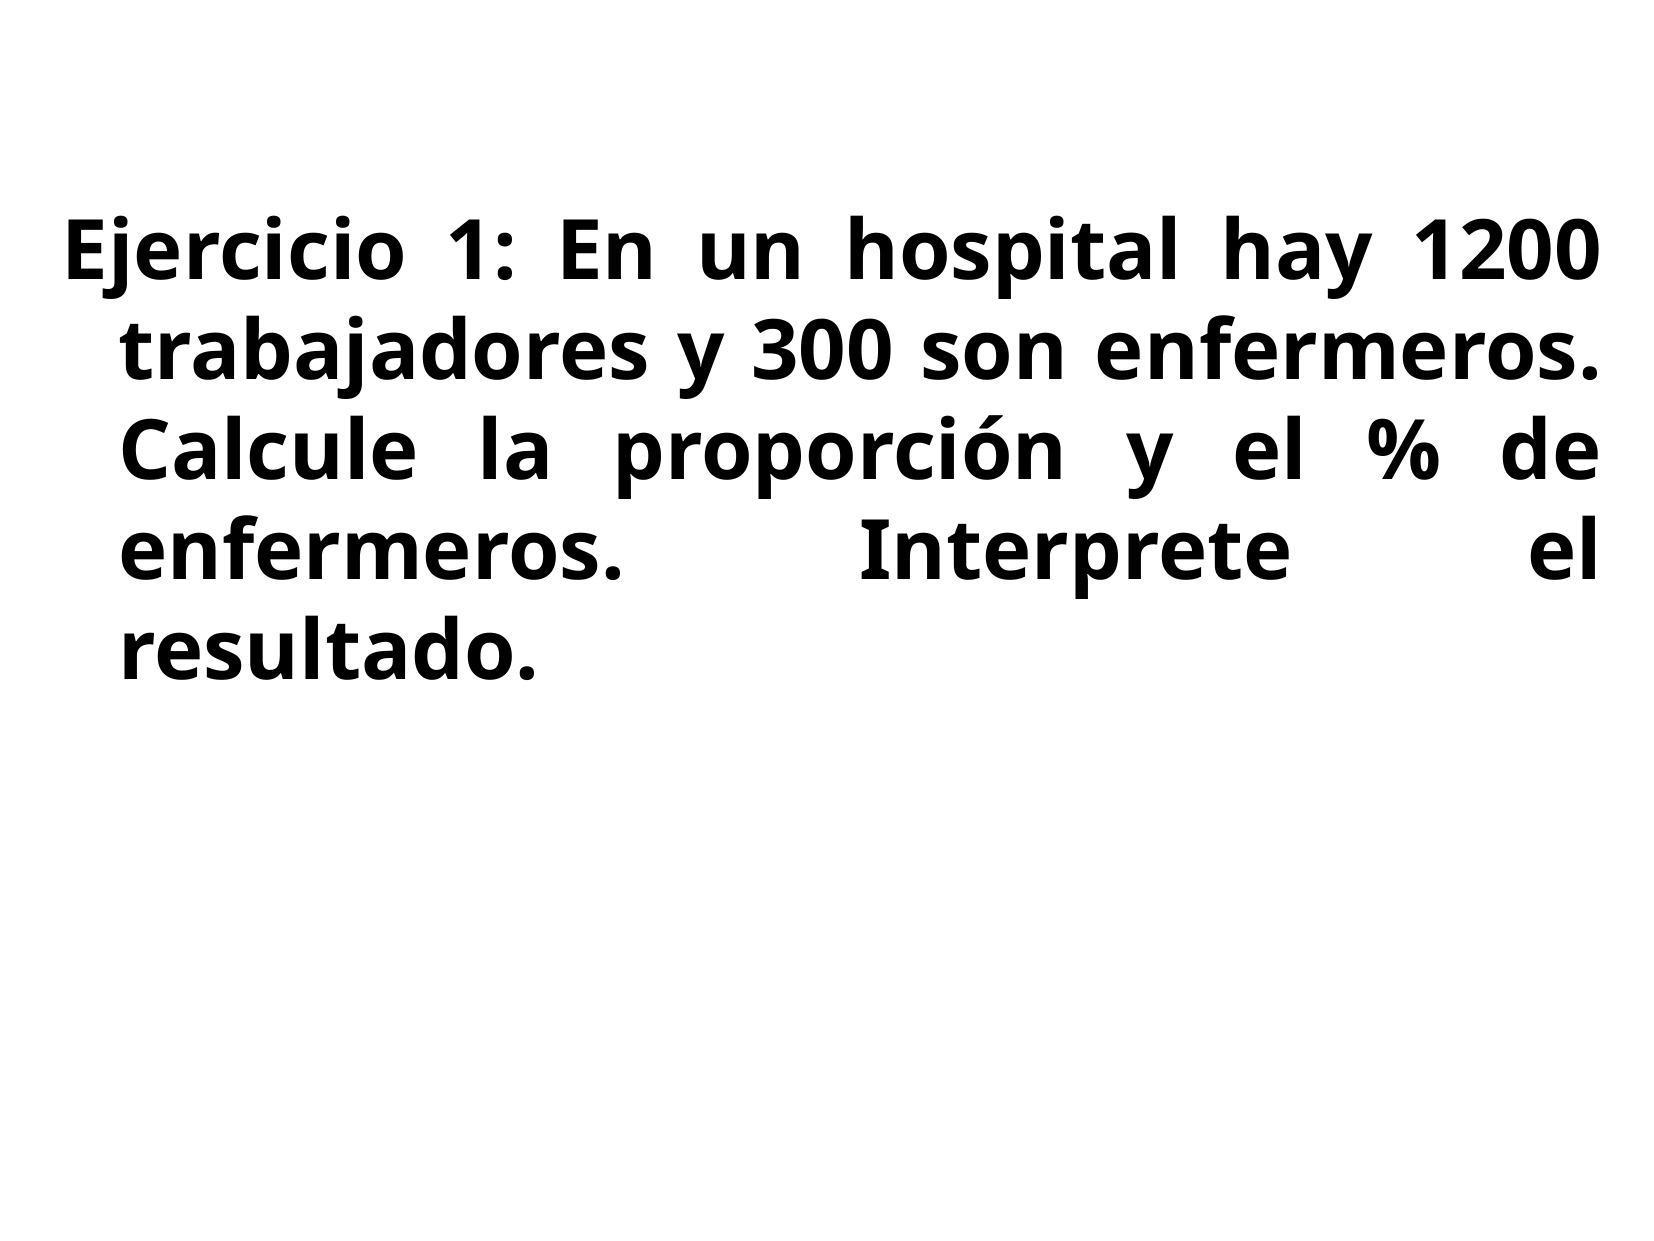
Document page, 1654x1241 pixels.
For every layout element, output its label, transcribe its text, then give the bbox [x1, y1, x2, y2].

text_box Ejercicio 1: En un hospital hay 1200 trabajadores y 300 son enfermeros. Calcule la proporción y el % de enfermeros. Interprete el resultado. [47, 188, 1618, 704]
